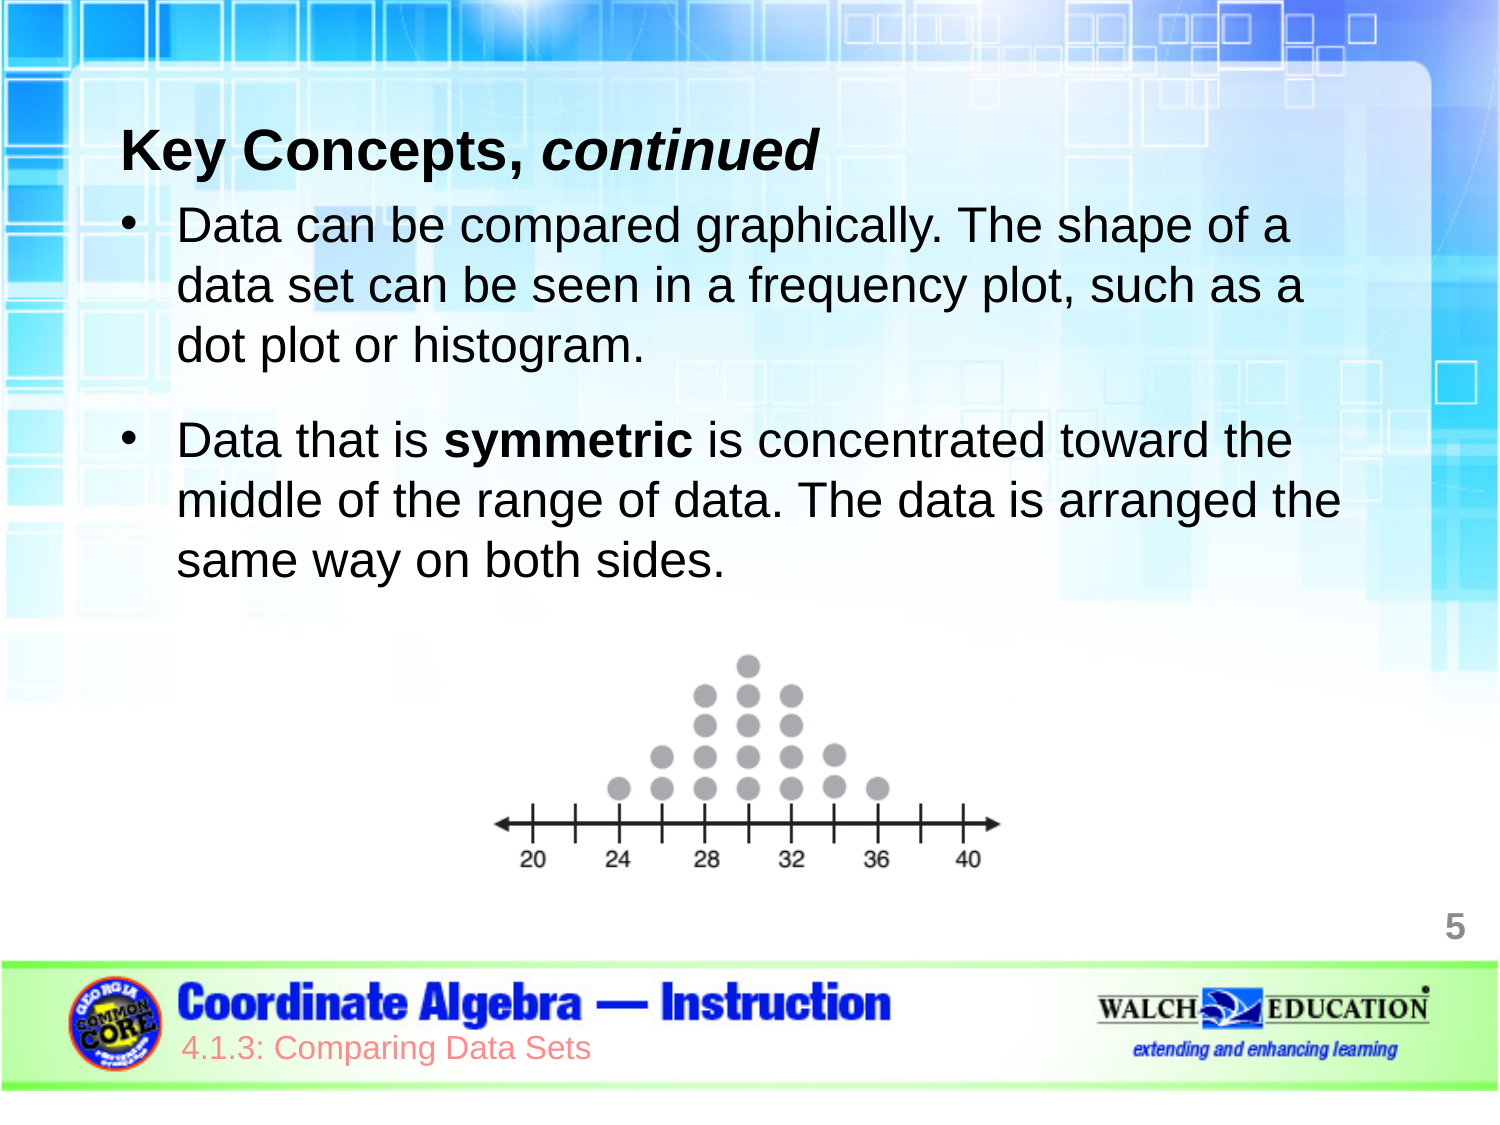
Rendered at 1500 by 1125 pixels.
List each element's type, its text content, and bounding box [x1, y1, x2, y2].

slide_number 5 [1361, 901, 1481, 949]
subtitle Key Concepts, continued Data can be compared graphically. The shape of a data set can be seen in a frequency plot, such as a dot plot or histogram. Data that is symmetric is concentrated toward the middle of the range of data. The data is arranged the same way on both sides. [105, 105, 1394, 925]
picture [1, 0, 1500, 1091]
footer 4.1.3: Comparing Data Sets [166, 1024, 1080, 1069]
